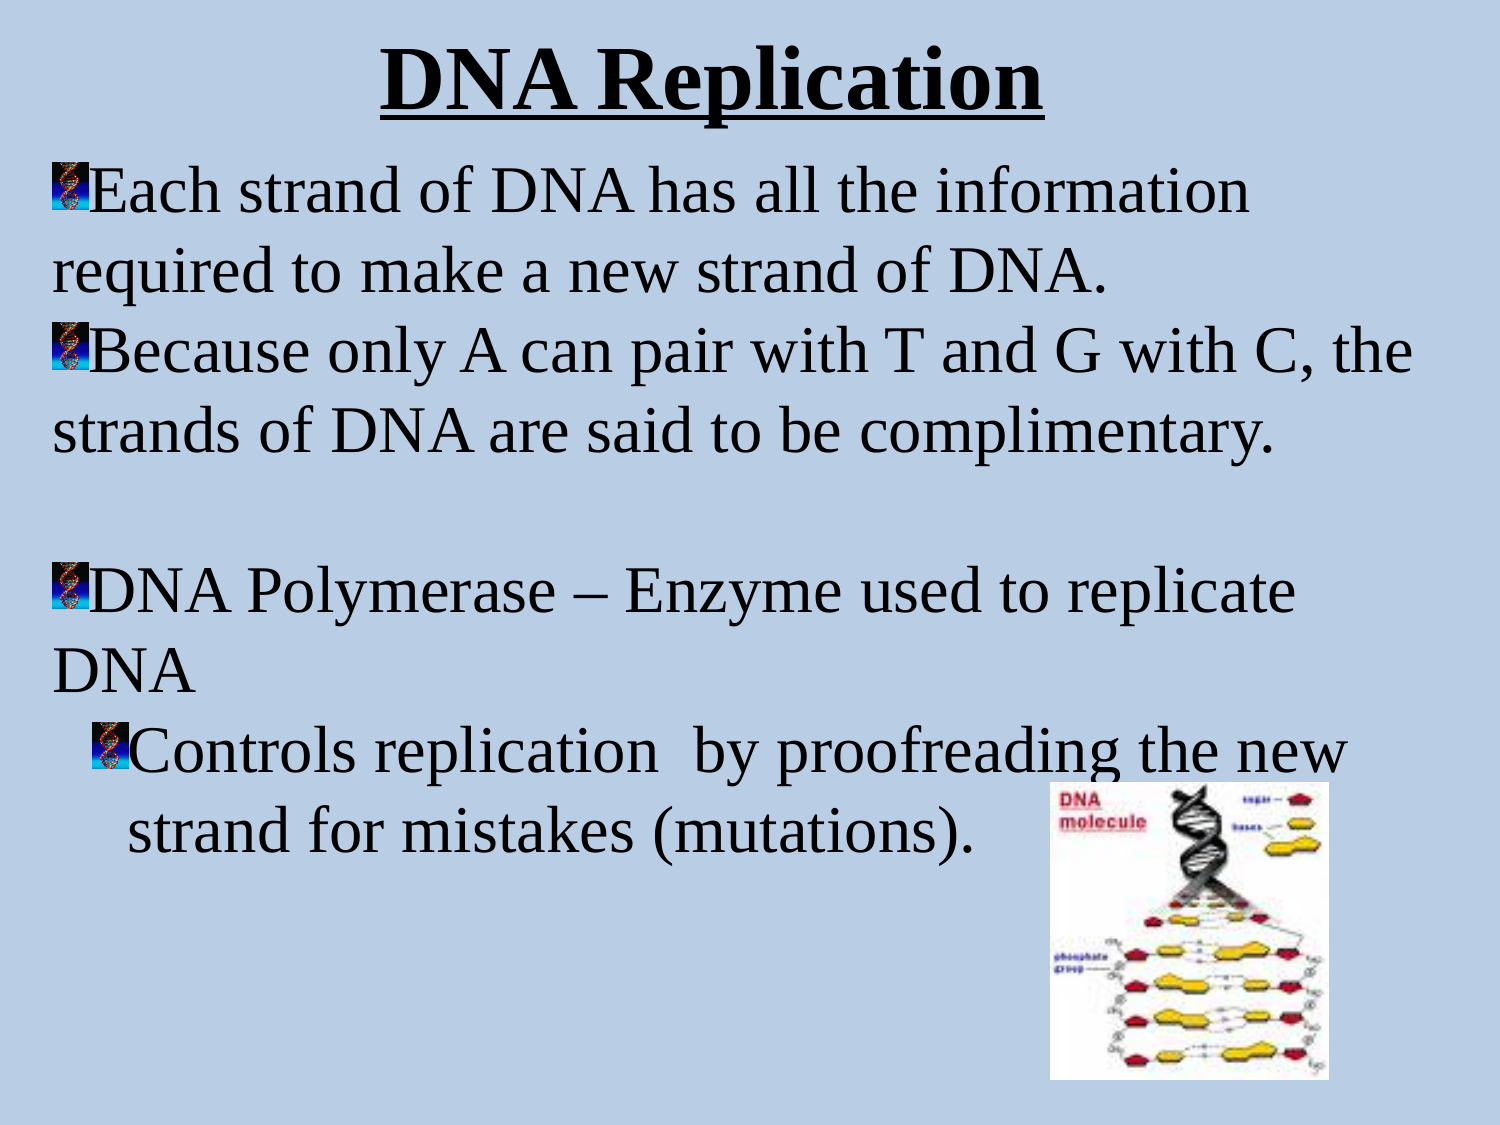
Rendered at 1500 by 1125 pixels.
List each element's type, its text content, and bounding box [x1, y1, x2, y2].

picture [52, 162, 89, 210]
picture [52, 562, 89, 609]
picture [1049, 781, 1329, 1080]
text_box Each strand of DNA has all the information required to make a new strand of DNA. Because only A can pair with T and G with C, the strands of DNA are said to be complimentary. DNA Polymerase – Enzyme used to replicate DNA Controls replication by proofreading the new strand for mistakes (mutations). [37, 138, 1438, 873]
picture [52, 322, 89, 370]
text_box DNA Replication [312, 10, 1113, 136]
picture [92, 722, 129, 769]
